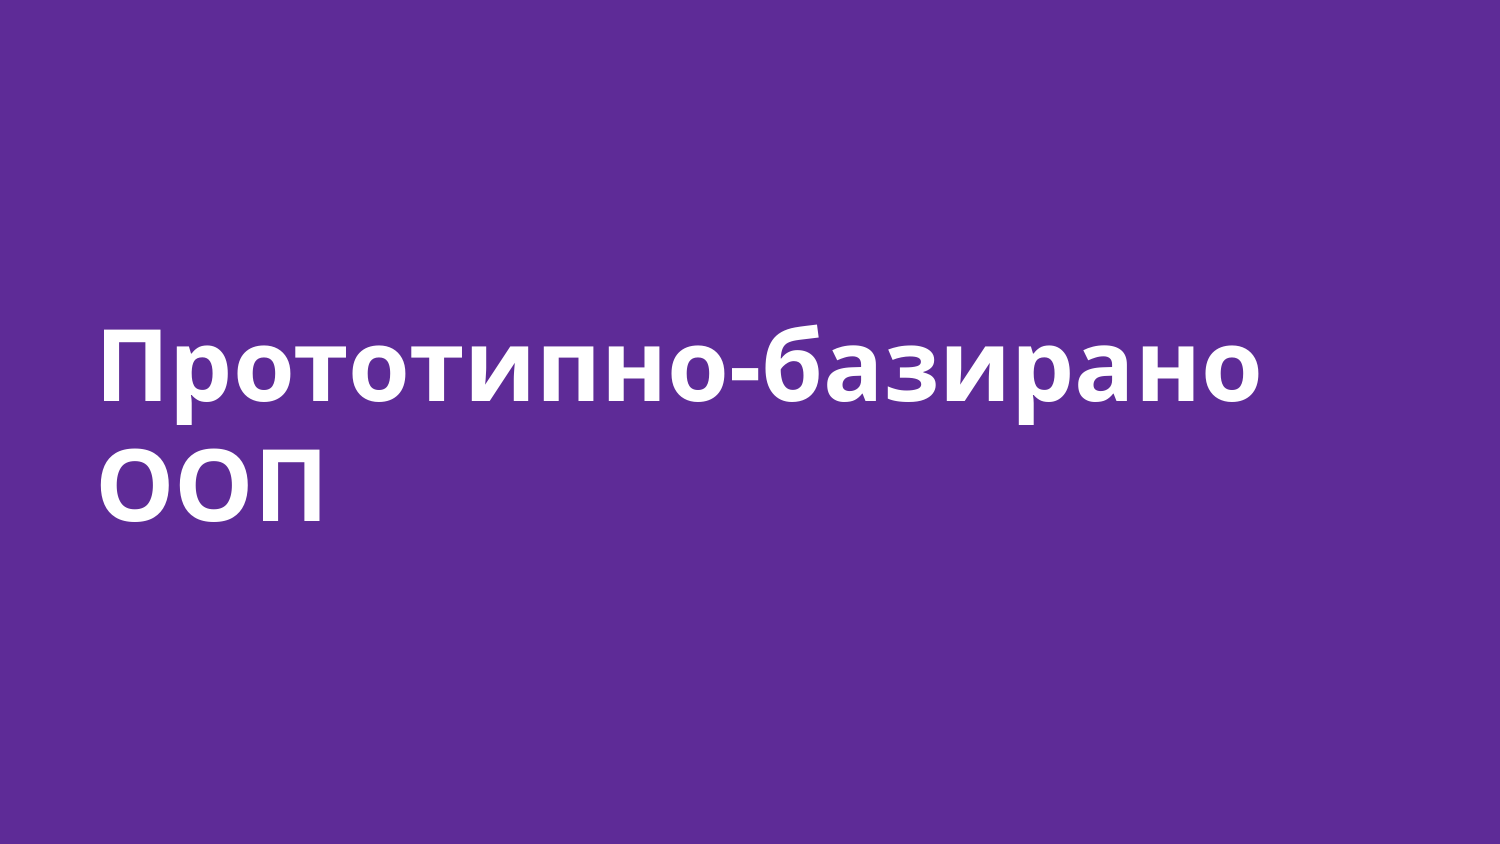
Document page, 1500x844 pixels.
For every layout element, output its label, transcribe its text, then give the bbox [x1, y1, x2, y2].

title Прототипно-базирано ООП [80, 86, 1482, 758]
